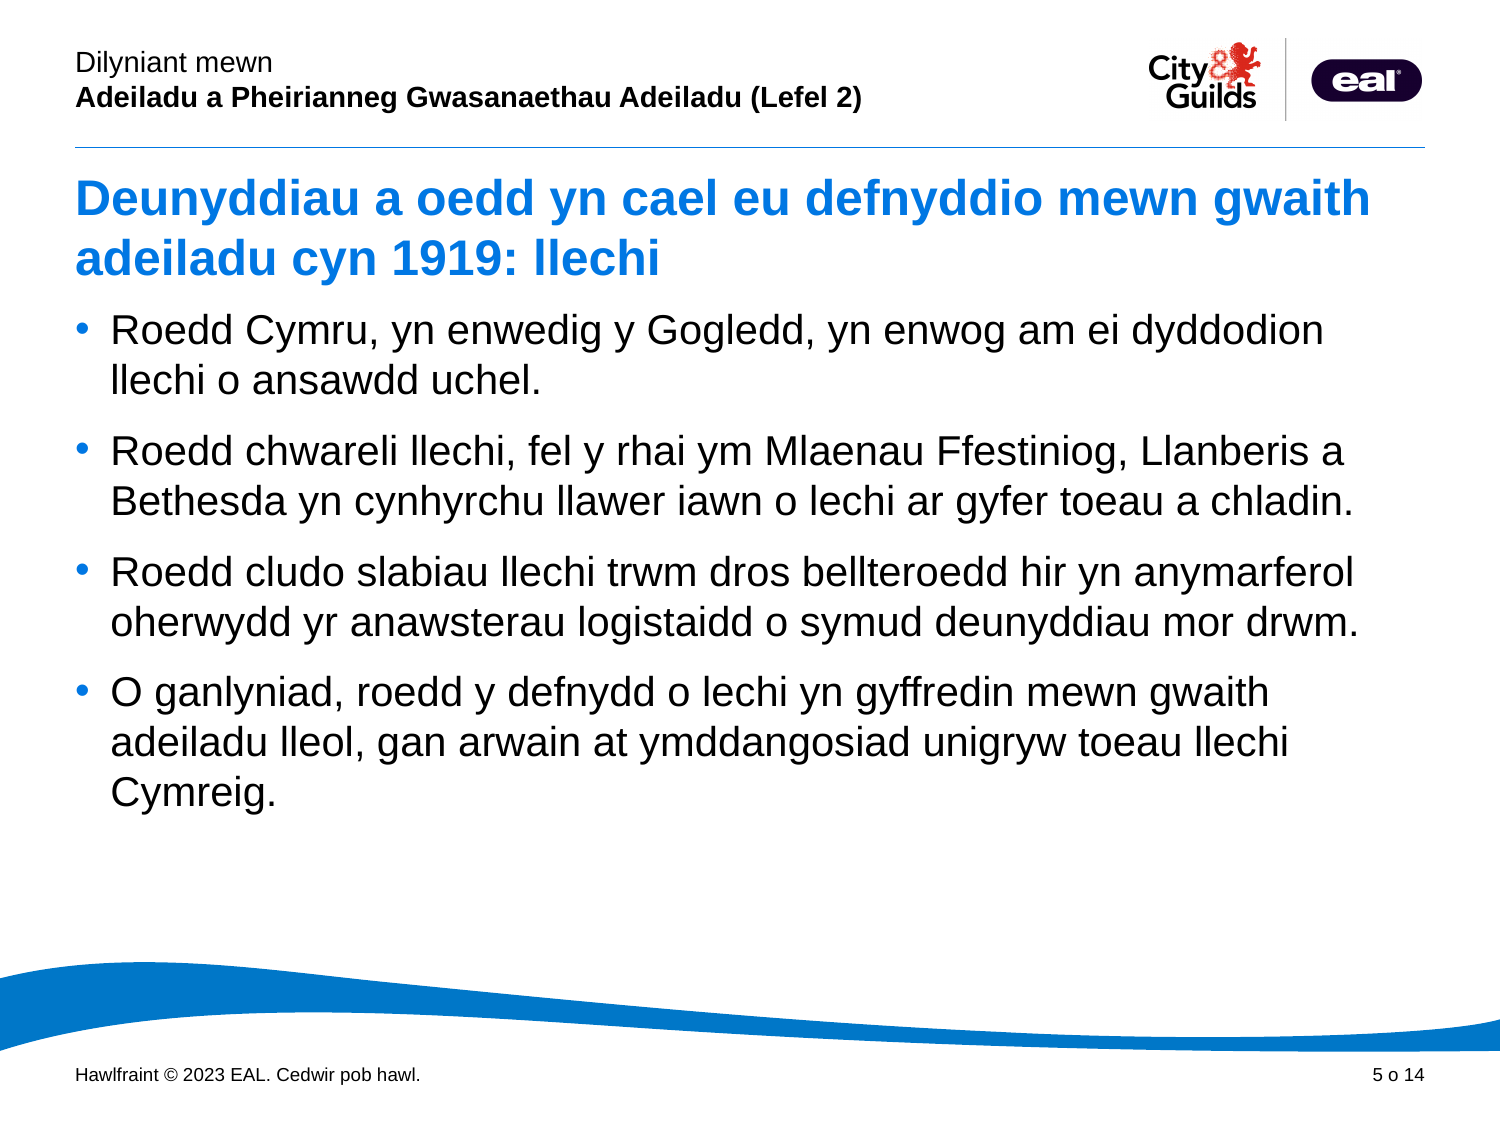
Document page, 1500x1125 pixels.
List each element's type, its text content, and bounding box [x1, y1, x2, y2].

title Deunyddiau a oedd yn cael eu defnyddio mewn gwaith adeiladu cyn 1919: llechi [74, 165, 1426, 229]
list Roedd Cymru, yn enwedig y Gogledd, yn enwog am ei dyddodion llechi o ansawdd uchel. Roedd chwareli llechi, fel y rhai ym Mlaenau Ffestiniog, Llanberis a Bethesda yn cynhyrchu llawer iawn o lechi ar gyfer toeau a chladin. Roedd cludo slabiau llechi trwm dros bellteroedd hir yn anymarferol oherwydd yr anawsterau logistaidd o symud deunyddiau mor drwm. O ganlyniad, roedd y defnydd o lechi yn gyffredin mewn gwaith adeiladu lleol, gan arwain at ymddangosiad unigryw toeau llechi Cymreig. [74, 302, 1426, 1000]
picture [1149, 38, 1422, 121]
